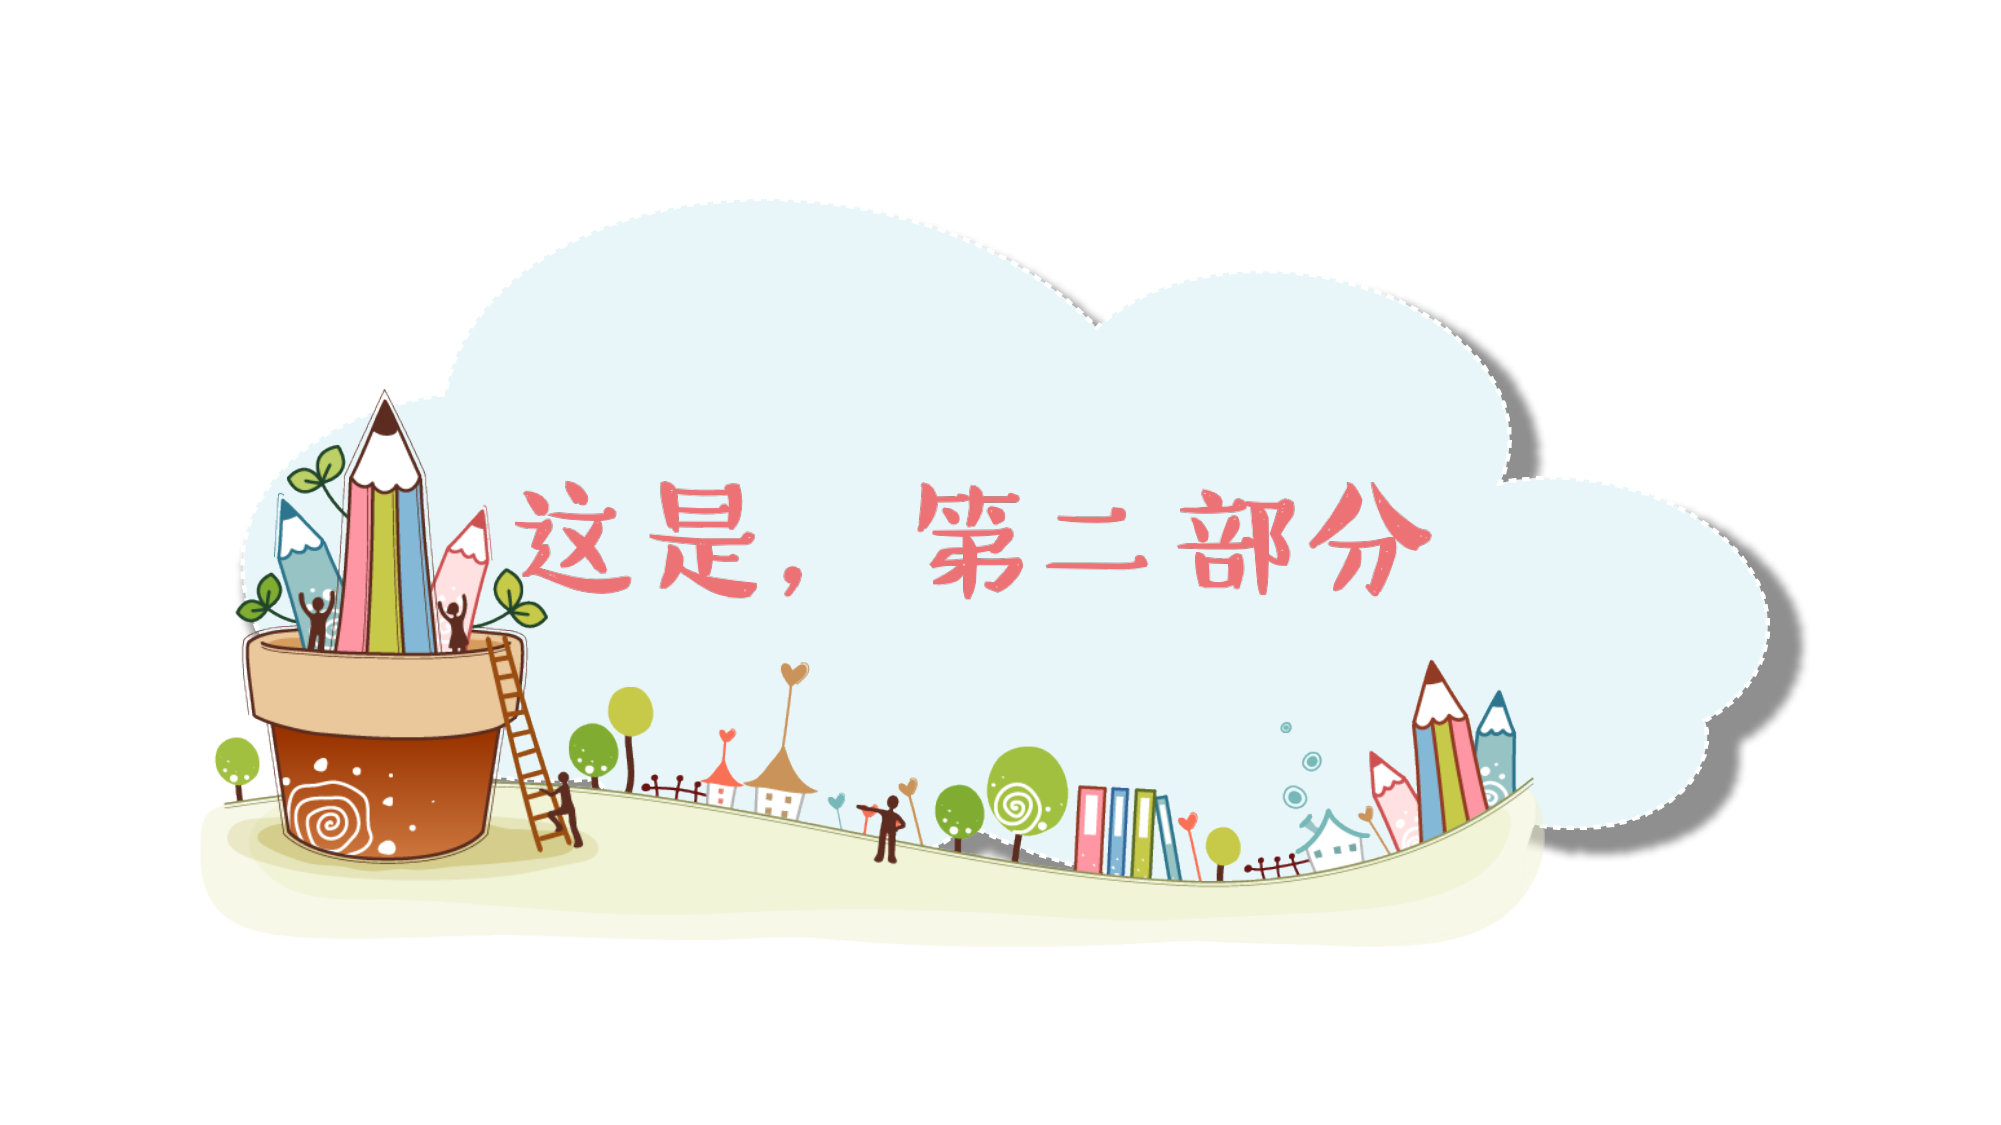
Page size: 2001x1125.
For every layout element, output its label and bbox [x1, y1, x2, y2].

picture [93, 174, 1861, 1035]
